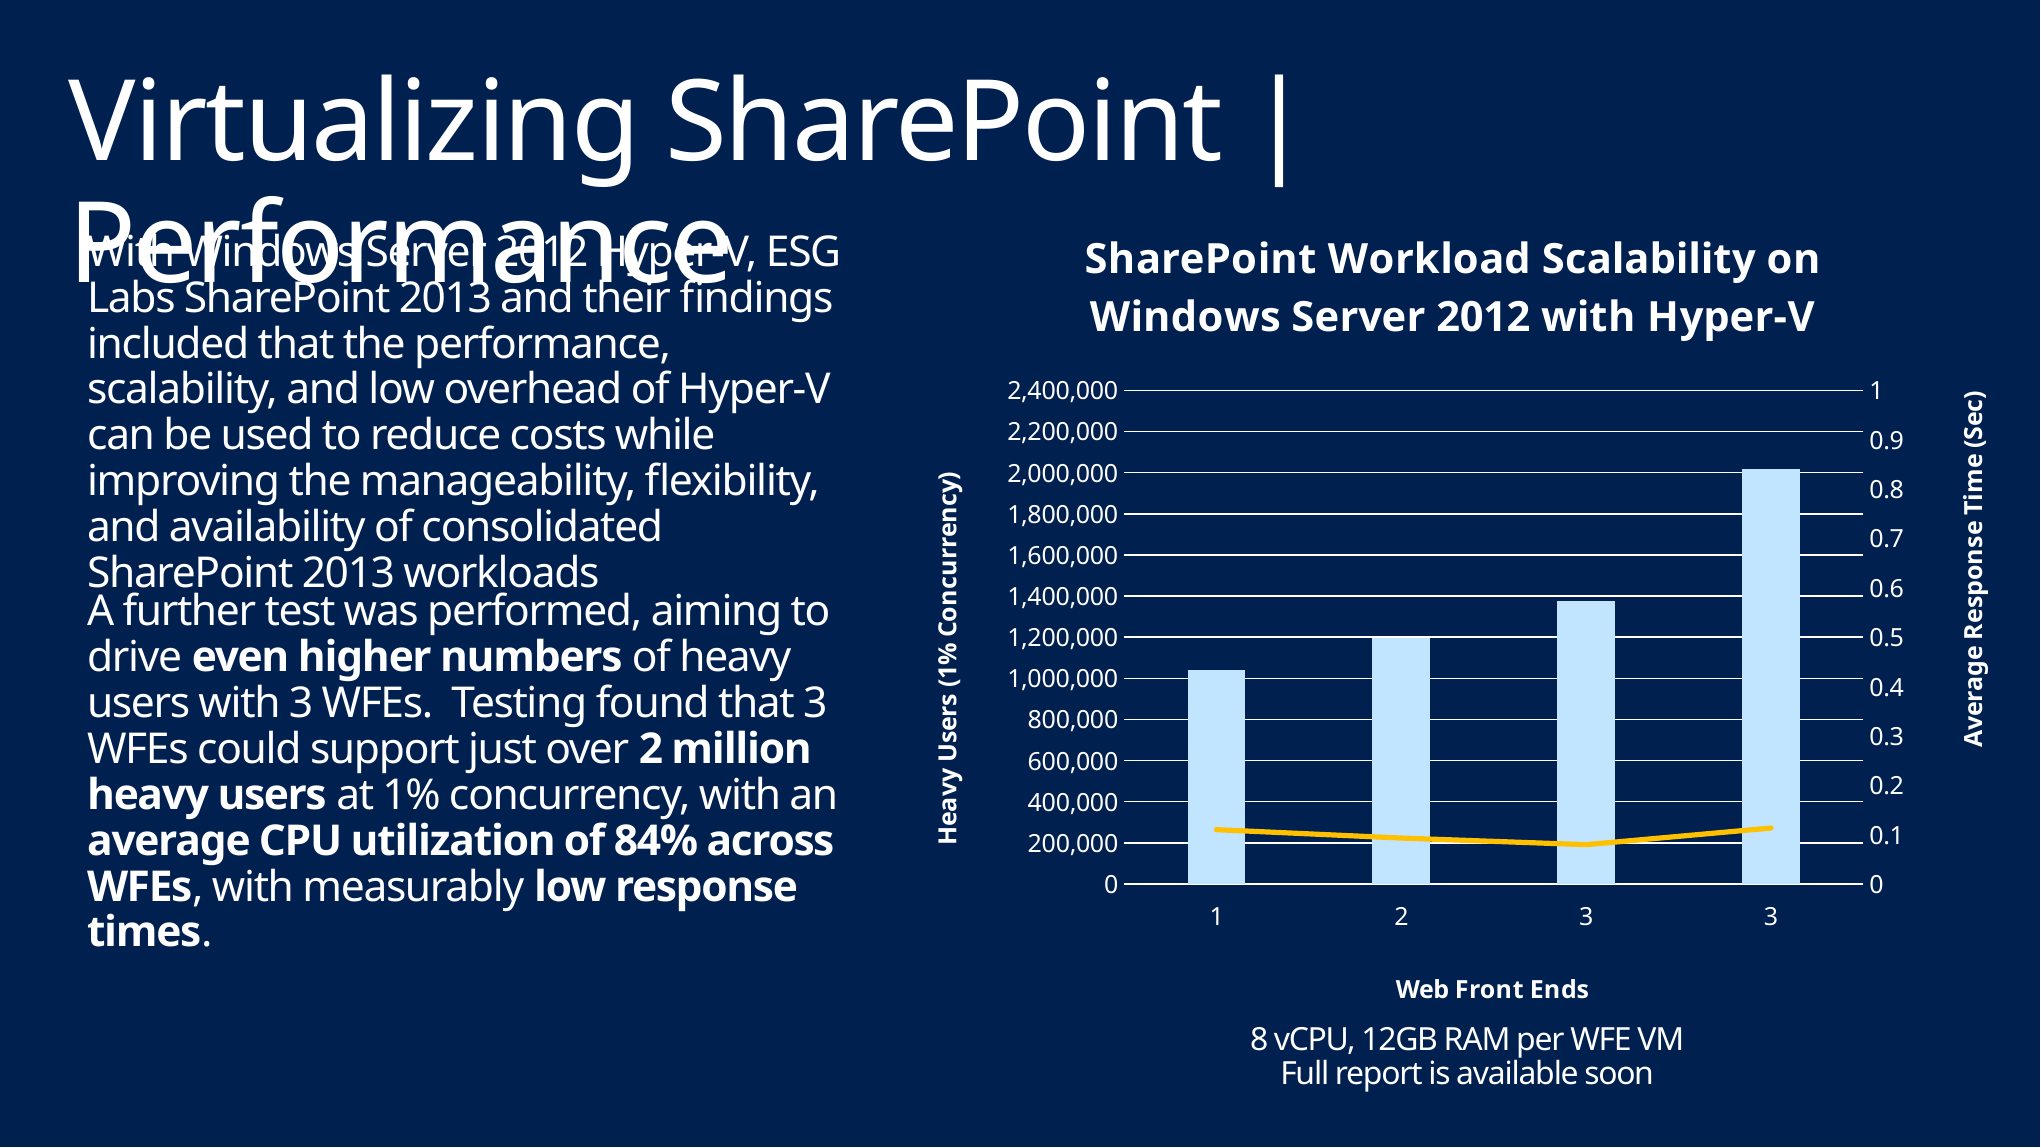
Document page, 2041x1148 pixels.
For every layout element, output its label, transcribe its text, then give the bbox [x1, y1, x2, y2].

title Virtualizing SharePoint | Performance [45, 48, 1996, 199]
text_box With Windows Server 2012 Hyper-V, ESG Labs SharePoint 2013 and their findings included that the performance, scalability, and low overhead of Hyper-V can be used to reduce costs while improving the manageability, flexibility, and availability of consolidated SharePoint 2013 workloads [87, 229, 863, 589]
text_box A further test was performed, aiming to drive even higher numbers of heavy users with 3 WFEs. Testing found that 3 WFEs could support just over 2 million heavy users at 1% concurrency, with an average CPU utilization of 84% across WFEs, with measurably low response times. [87, 589, 863, 957]
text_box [909, 190, 1998, 1094]
